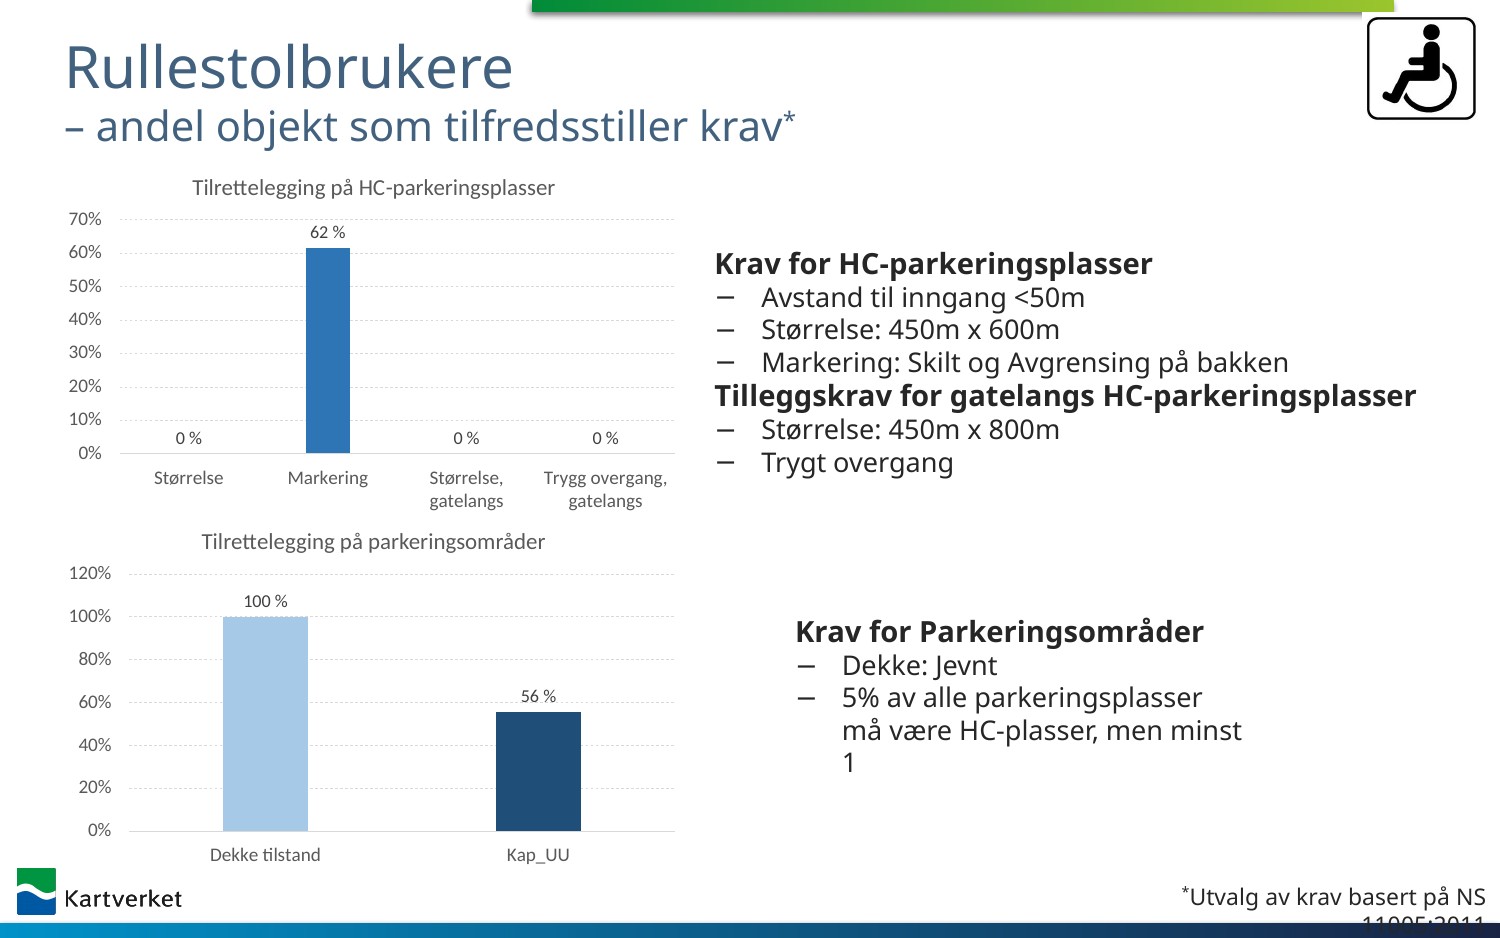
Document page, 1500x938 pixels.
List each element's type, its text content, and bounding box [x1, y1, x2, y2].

picture [62, 520, 686, 874]
text_box Krav for HC-parkeringsplasser Avstand til inngang <50m Størrelse: 450m x 600m Markering: Skilt og Avgrensing på bakken Tilleggskrav for gatelangs HC-parkeringsplasser Størrelse: 450m x 800m Trygt overgang [699, 237, 1433, 485]
picture [62, 166, 686, 519]
picture [1362, 12, 1481, 126]
text_box Rullestolbrukere – andel objekt som tilfredsstiller krav* [49, 25, 1431, 158]
text_box *Utvalg av krav basert på NS 11005:2011 [1068, 873, 1500, 938]
text_box Krav for Parkeringsområder Dekke: Jevnt 5% av alle parkeringsplasser må være HC-plasser, men minst 1 [780, 605, 1261, 786]
